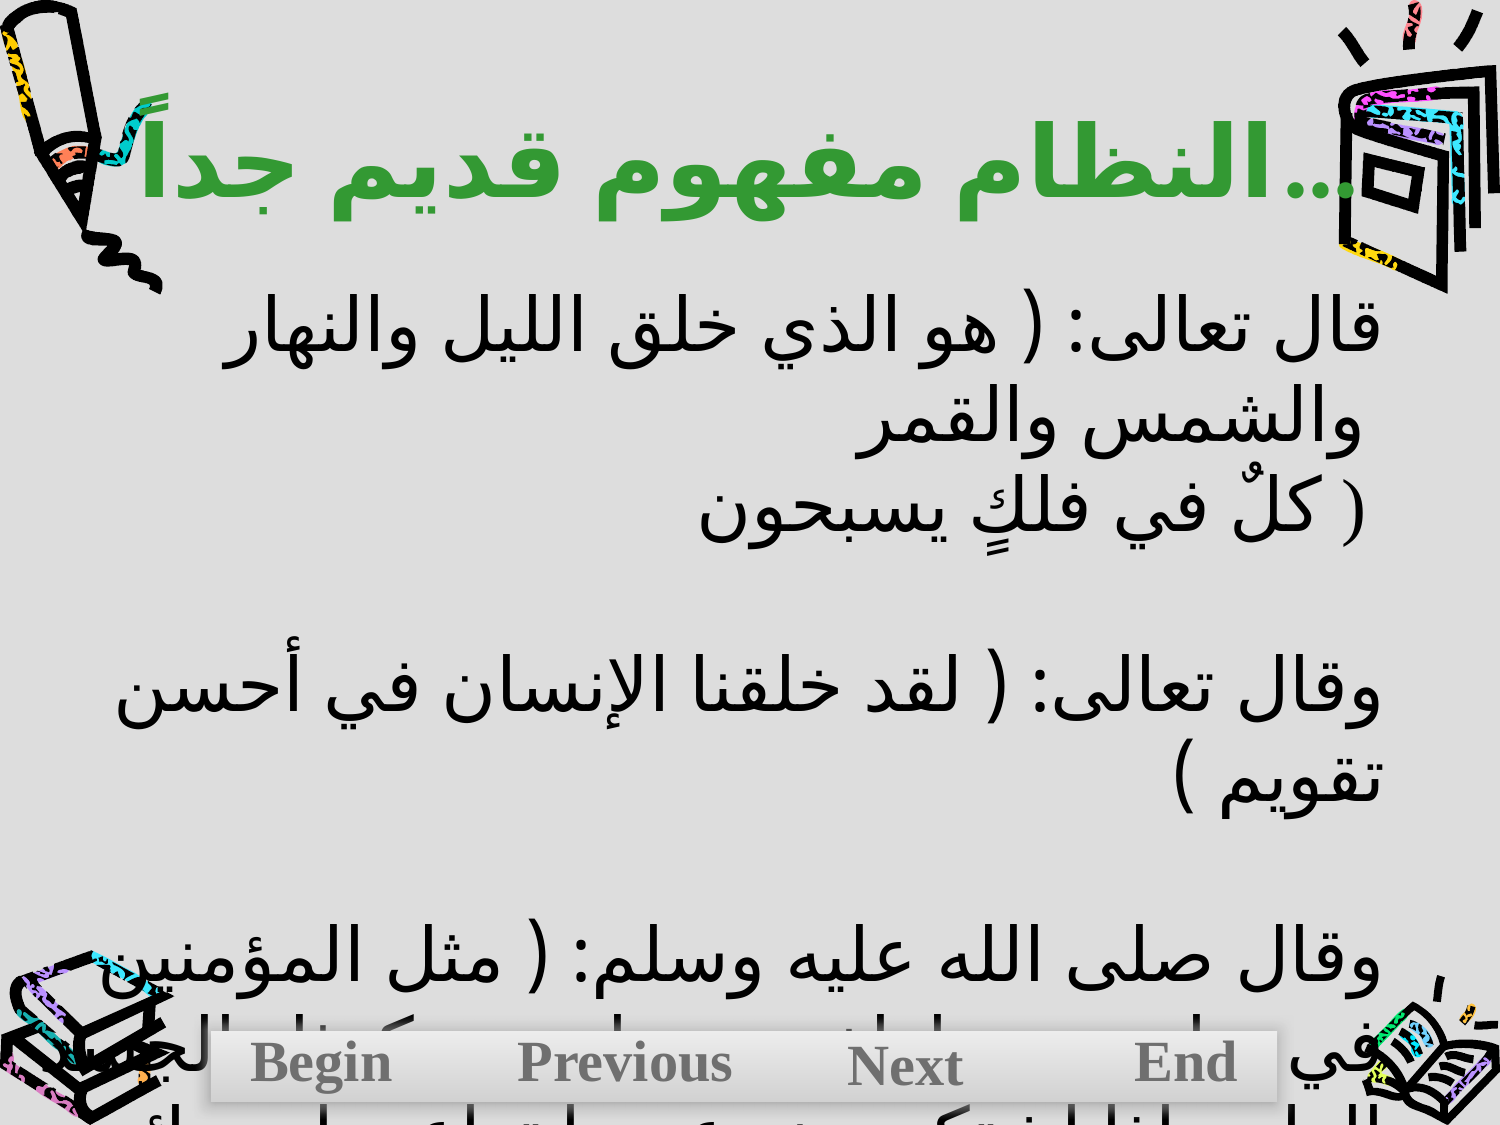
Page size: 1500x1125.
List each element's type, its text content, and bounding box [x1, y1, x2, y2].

text_box النظام مفهوم قديم جداً... [122, 90, 1374, 225]
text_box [210, 1015, 1278, 1106]
text_box قال تعالى: ( هو الذي خلق الليل والنهار والشمس والقمر كلٌ في فلكٍ يسبحون ) وقال تعالى: ( لقد خلقنا الإنسان في أحسن تقويم ) وقال صلى الله عليه وسلم: ( مثل المؤمنين في توادهم وتعاطفهم وتراحمهم كمثل الجسد الواحد إذا اشتكى منه عضوا تداعى له سائر الجسد بالسهر والحمى) [0, 269, 1401, 1125]
